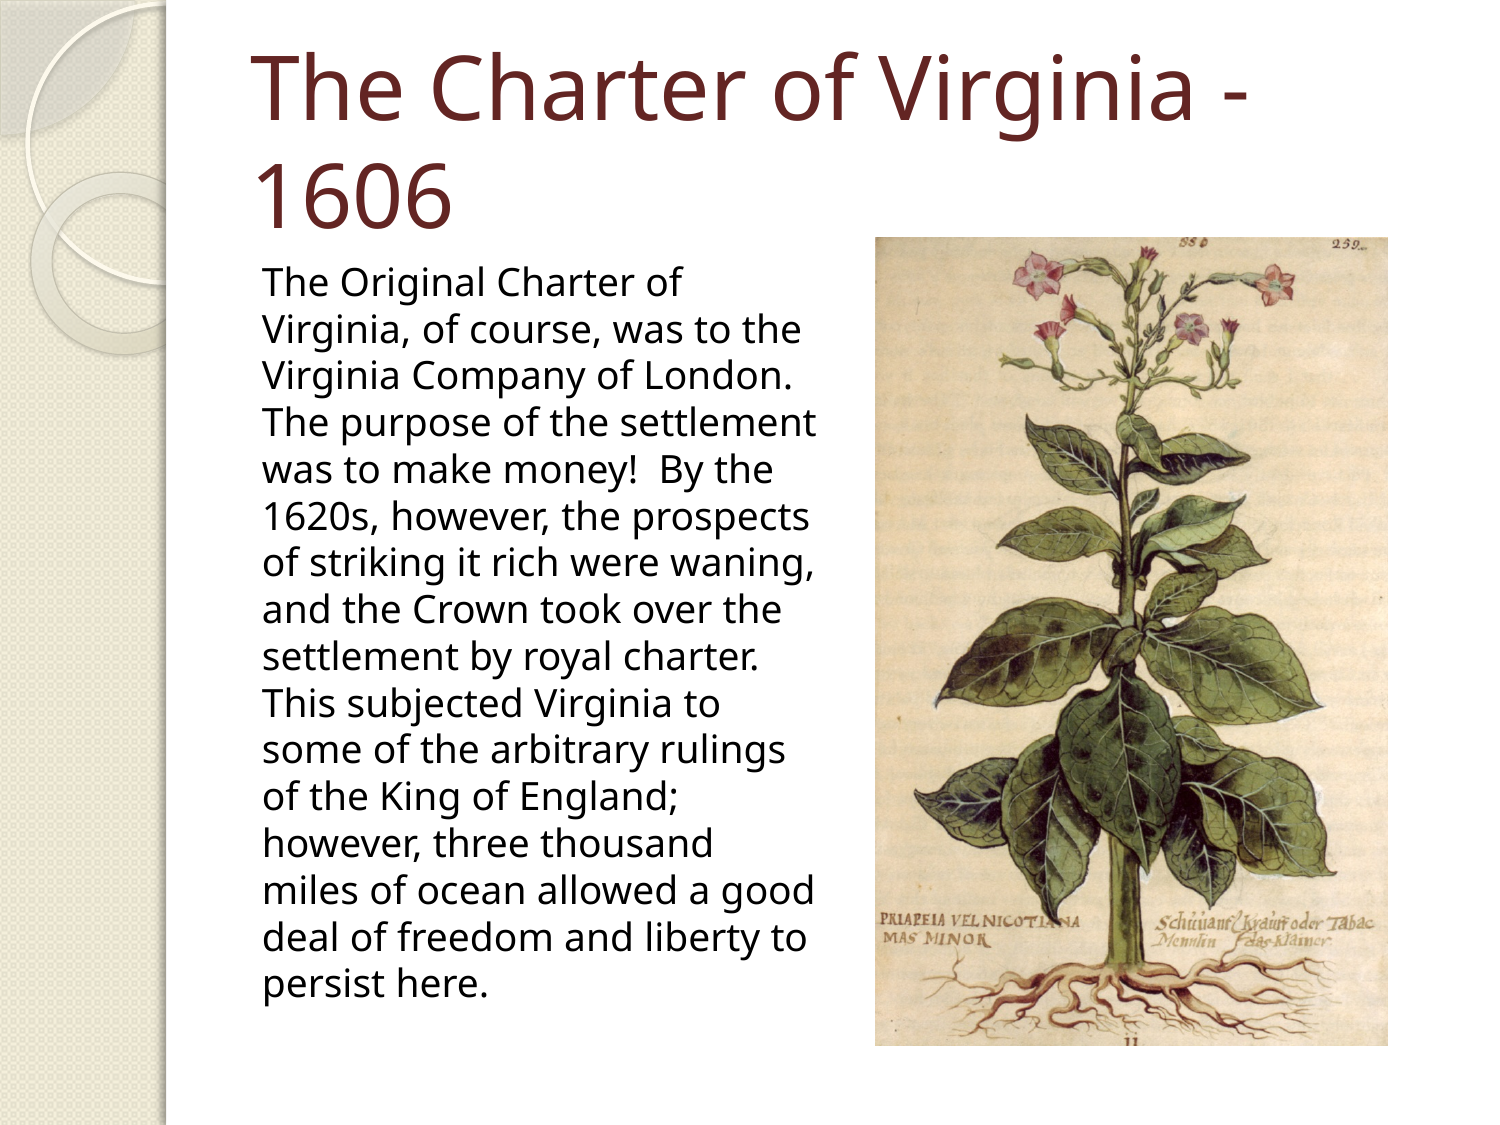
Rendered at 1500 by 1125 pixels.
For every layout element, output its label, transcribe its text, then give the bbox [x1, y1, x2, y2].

title The Charter of Virginia - 1606 [235, 45, 1466, 233]
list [874, 237, 1388, 1047]
list The Original Charter of Virginia, of course, was to the Virginia Company of London. The purpose of the settlement was to make money! By the 1620s, however, the prospects of striking it rich were waning, and the Crown took over the settlement by royal charter. This subjected Virginia to some of the arbitrary rulings of the King of England; however, three thousand miles of ocean allowed a good deal of freedom and liberty to persist here. [235, 249, 836, 1015]
